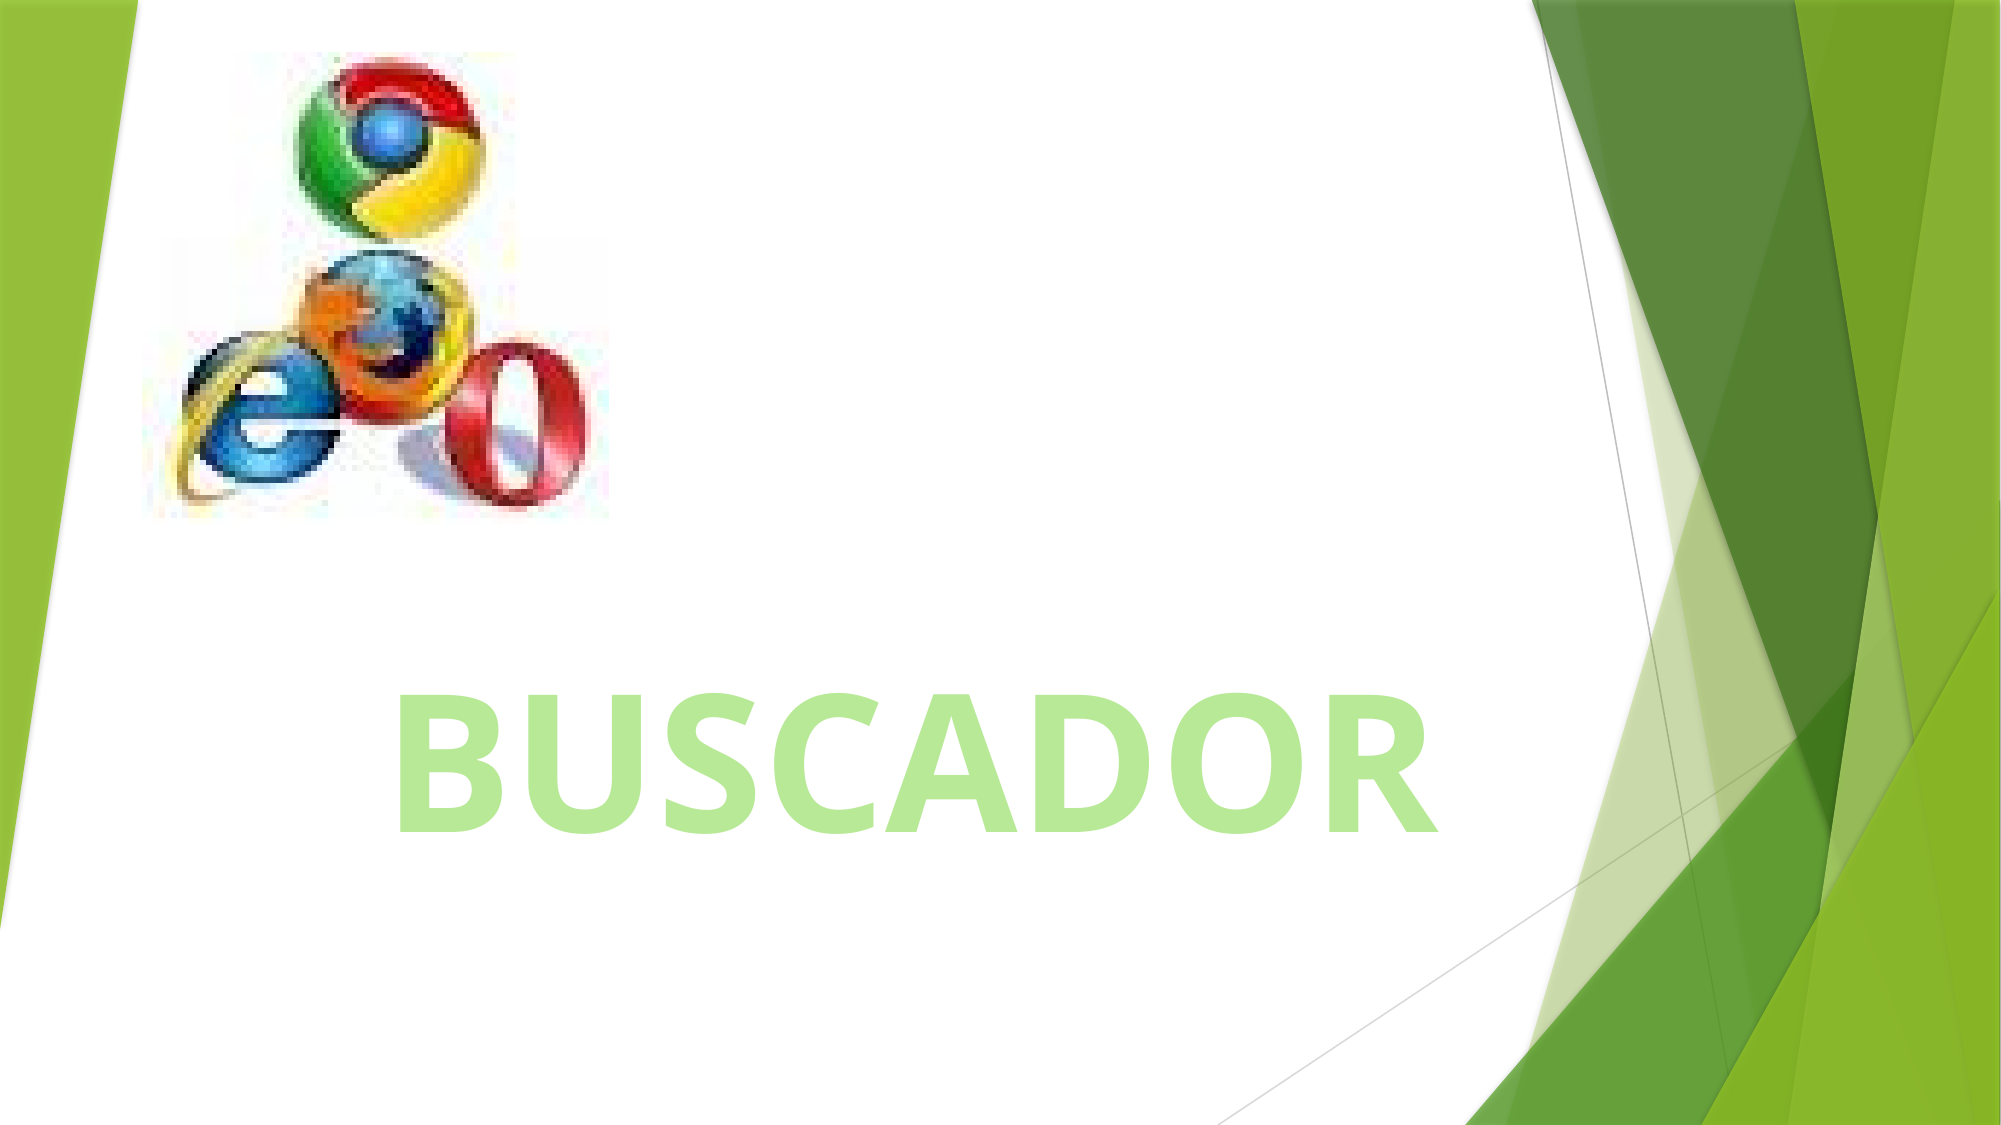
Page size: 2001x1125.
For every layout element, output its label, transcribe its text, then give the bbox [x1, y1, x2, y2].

title BUSCADOR [349, 608, 1474, 879]
picture [142, 51, 609, 530]
